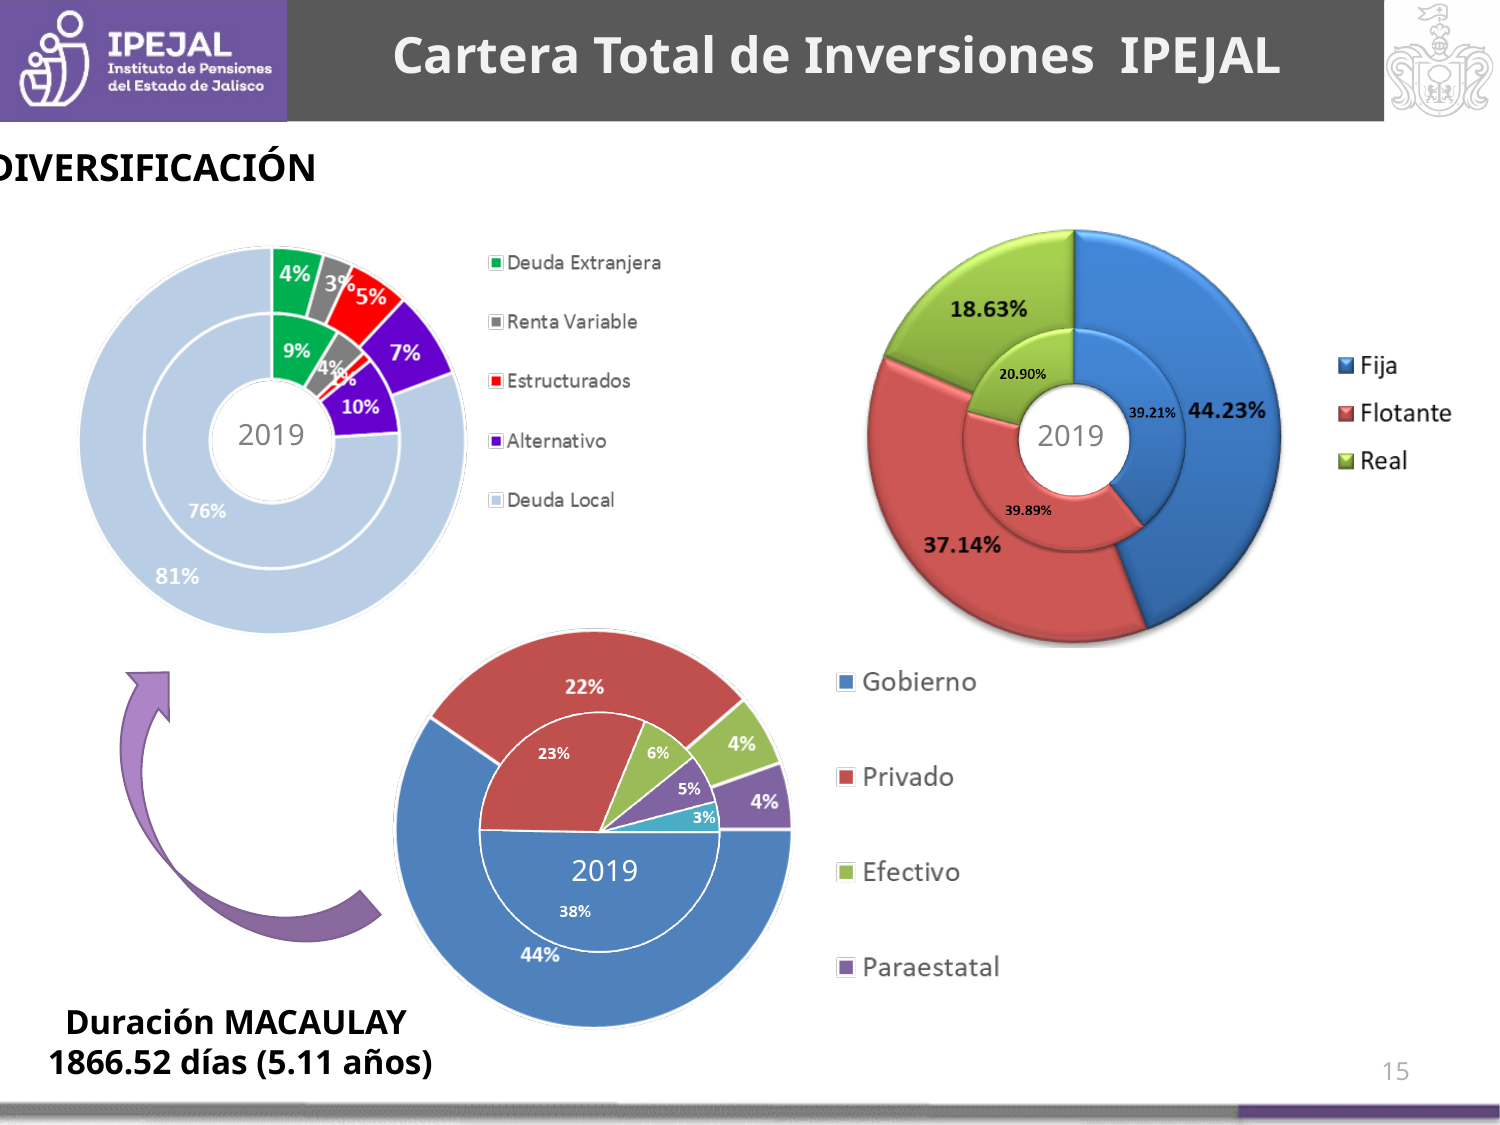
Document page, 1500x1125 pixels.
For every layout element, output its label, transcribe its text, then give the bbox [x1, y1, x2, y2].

picture [0, 1096, 1500, 1125]
text_box DIVERSIFICACIÓN [0, 137, 333, 197]
picture [34, 209, 1466, 1061]
slide_number 14 [1074, 1042, 1425, 1103]
picture [0, 0, 288, 122]
text_box [119, 671, 147, 838]
text_box Cartera Total de Inversiones IPEJAL [285, 16, 1390, 92]
text_box Duración MACAULAY 1866.52 días (5.11 años) [23, 993, 458, 1089]
